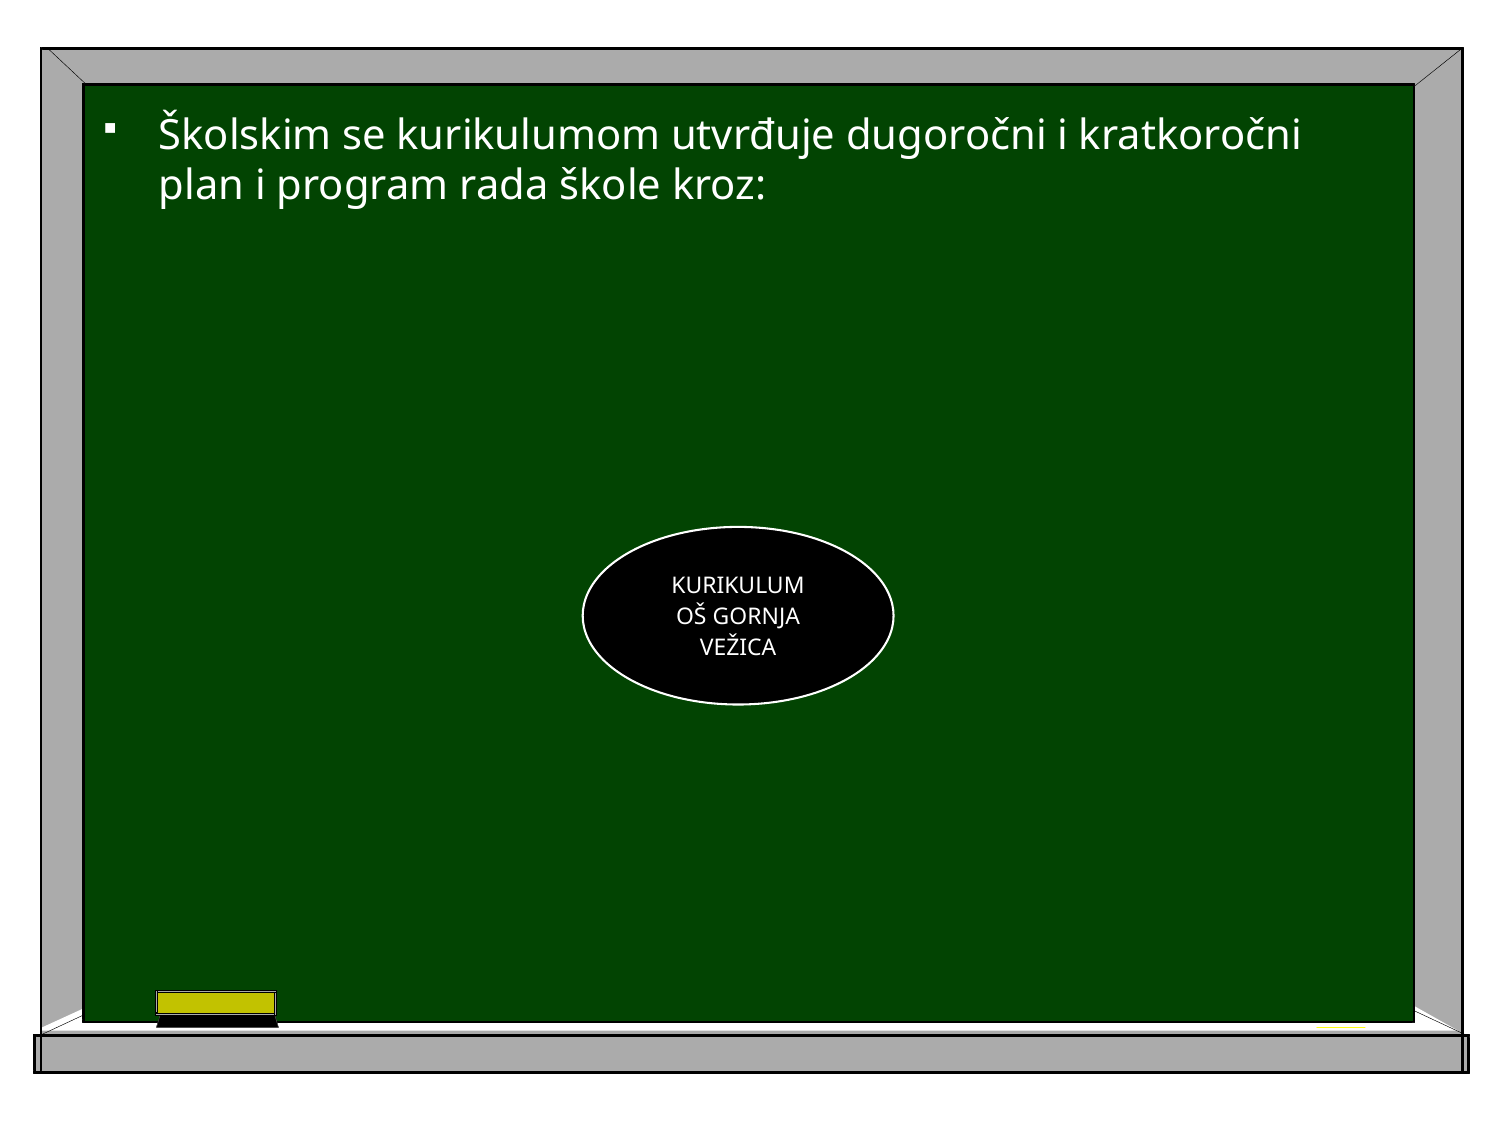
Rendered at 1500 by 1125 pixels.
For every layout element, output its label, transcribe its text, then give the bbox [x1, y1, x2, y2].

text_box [116, 260, 1360, 972]
list Školskim se kurikulumom utvrđuje dugoročni i kratkoročni plan i program rada škole kroz: [87, 99, 1413, 1000]
